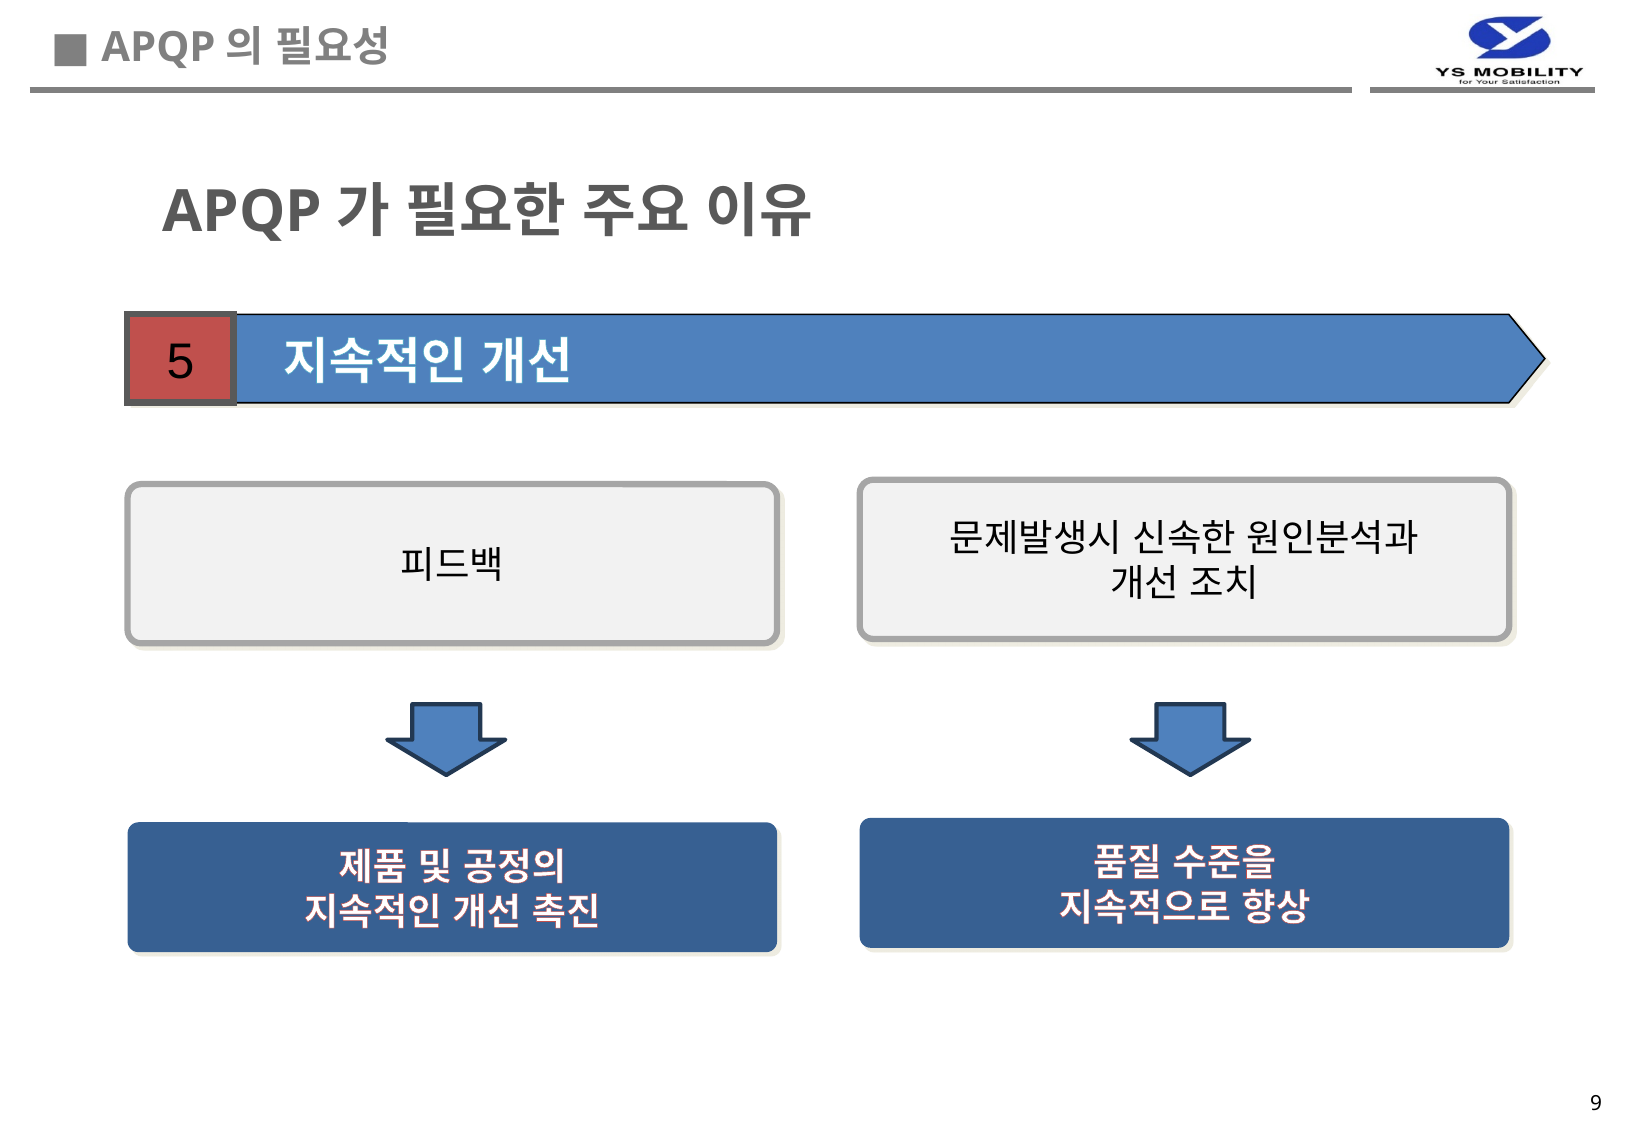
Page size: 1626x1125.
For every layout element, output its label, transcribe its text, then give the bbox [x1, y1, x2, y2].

text_box [1129, 702, 1252, 777]
text_box 5 [127, 314, 234, 403]
text_box 품질 수준을 지속적으로 향상 [859, 817, 1510, 948]
text_box 문제발생시 신속한 원인분석과 개선 조치 [859, 479, 1510, 639]
text_box [385, 702, 508, 777]
text_box 지속적인 개선 [234, 314, 1545, 403]
text_box 피드백 [127, 484, 778, 644]
text_box 제품 및 공정의 지속적인 개선 촉진 [127, 822, 778, 953]
picture [1414, 14, 1586, 87]
text_box ■ APQP의 필요성 [36, 12, 1262, 78]
text_box APQP가 필요한 주요 이유 [56, 165, 919, 251]
